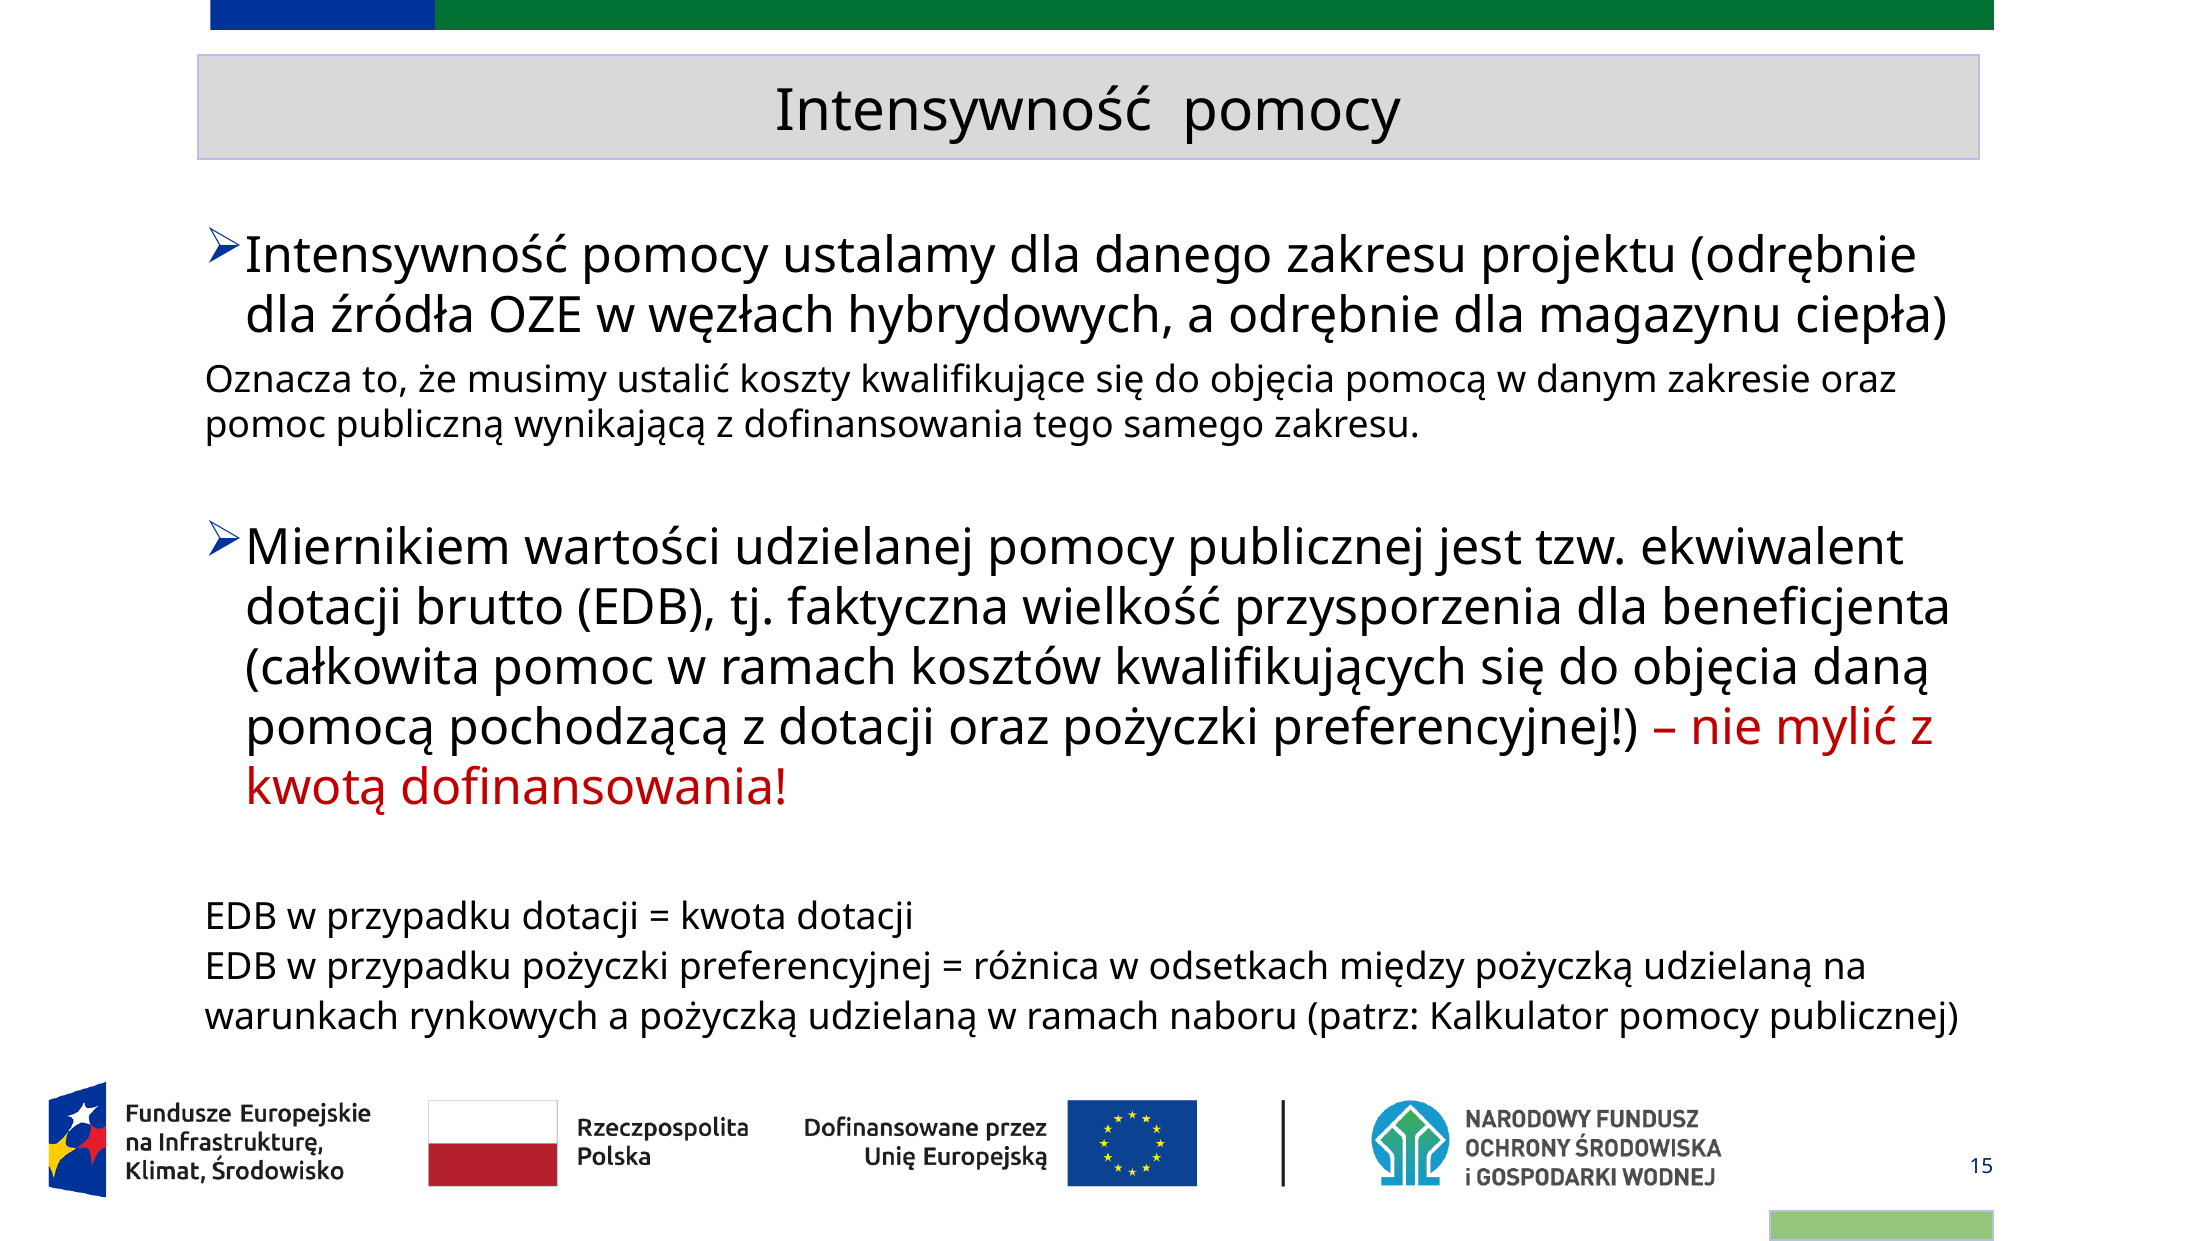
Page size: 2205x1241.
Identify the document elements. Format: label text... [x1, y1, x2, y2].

title Intensywność pomocy [197, 54, 1980, 160]
list Intensywność pomocy ustalamy dla danego zakresu projektu (odrębnie dla źródła OZE w węzłach hybrydowych, a odrębnie dla magazynu ciepła) Oznacza to, że musimy ustalić koszty kwalifikujące się do objęcia pomocą w danym zakresie oraz pomoc publiczną wynikającą z dofinansowania tego samego zakresu. Miernikiem wartości udzielanej pomocy publicznej jest tzw. ekwiwalent dotacji brutto (EDB), tj. faktyczna wielkość przysporzenia dla beneficjenta (całkowita pomoc w ramach kosztów kwalifikujących się do objęcia daną pomocą pochodzącą z dotacji oraz pożyczki preferencyjnej!) – nie mylić z kwotą dofinansowania! EDB w przypadku dotacji = kwota dotacji EDB w przypadku pożyczki preferencyjnej = różnica w odsetkach między pożyczką udzielaną na warunkach rynkowych a pożyczką udzielaną w ramach naboru (patrz: Kalkulator pomocy publicznej) [204, 159, 1987, 1072]
slide_number 15 [1770, 1151, 1993, 1182]
picture [18, 1053, 1751, 1226]
